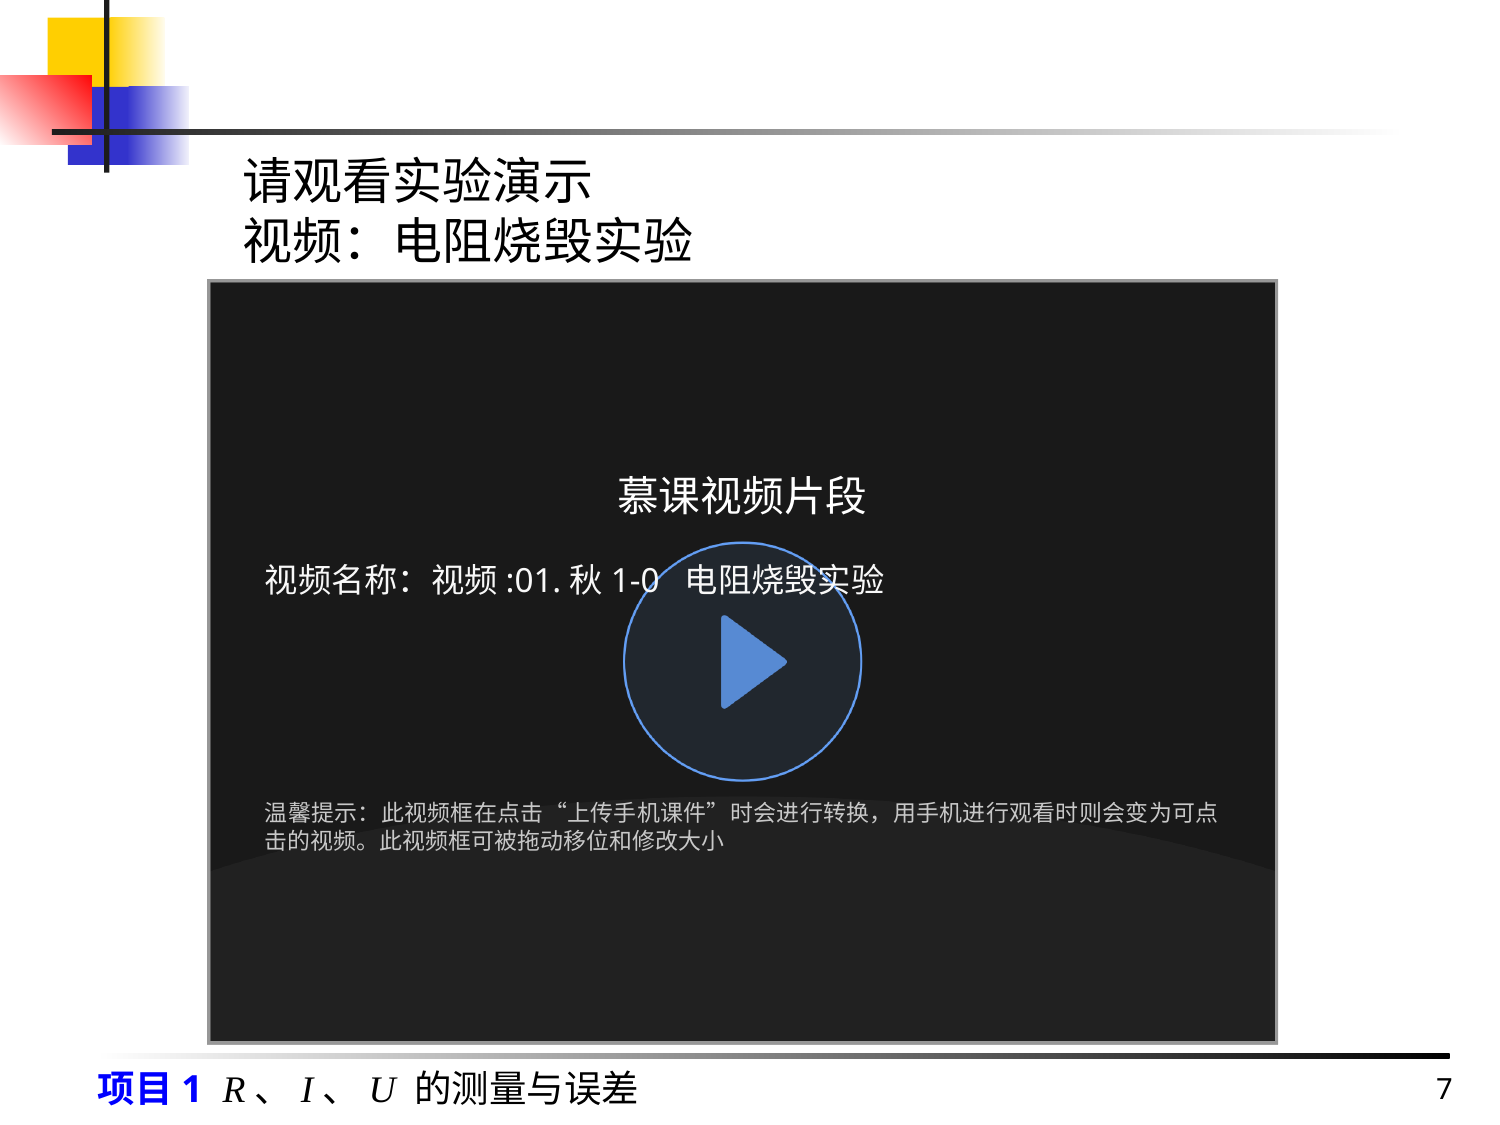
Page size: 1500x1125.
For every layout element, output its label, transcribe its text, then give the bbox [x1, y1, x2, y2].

text_box 慕课视频片段 视频名称：视频:01.秋1-0 电阻烧毁实验 温馨提示：此视频框在点击“上传手机课件”时会进行转换，用手机进行观看时则会变为可点击的视频。此视频框可被拖动移位和修改大小 [205, 277, 1280, 1046]
text_box 请观看实验演示 视频：电阻烧毁实验 [228, 112, 708, 277]
slide_number 7 [1154, 1076, 1468, 1118]
